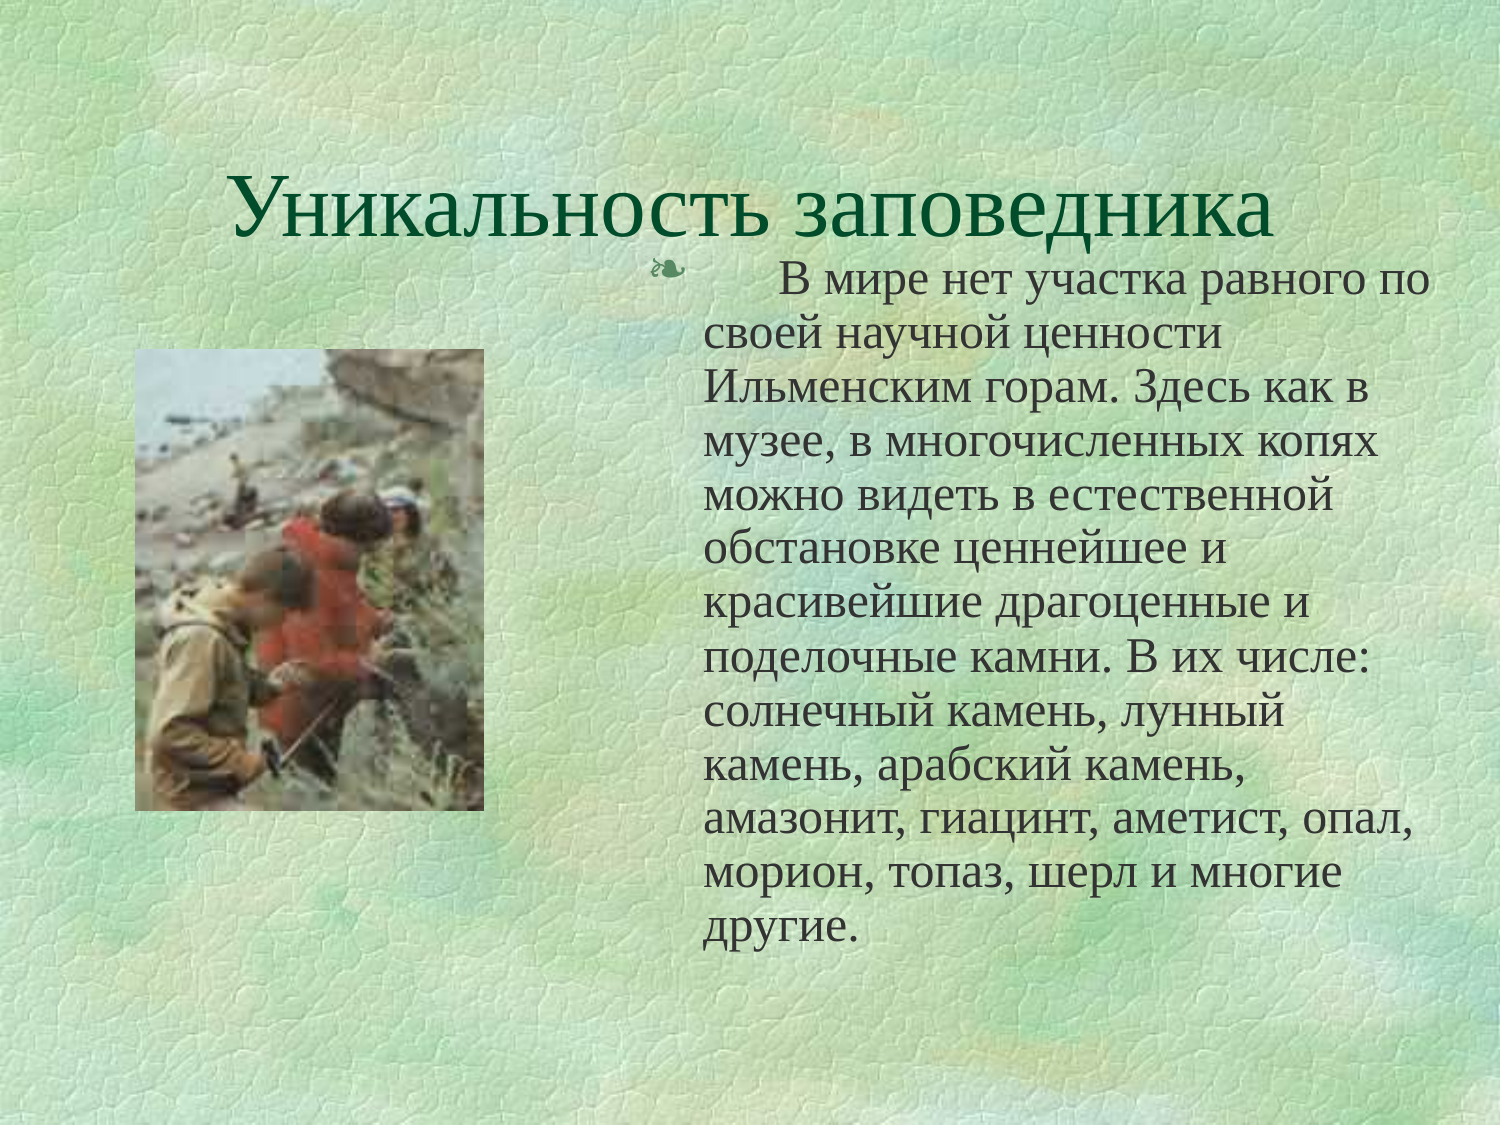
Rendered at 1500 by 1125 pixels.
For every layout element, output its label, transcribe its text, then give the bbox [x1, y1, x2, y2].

title Уникальность заповедника [112, 74, 1388, 263]
list В мире нет участка равного по своей научной ценности Ильменским горам. Здесь как в музее, в многочисленных копях можно видеть в естественной обстановке ценнейшее и красивейшие драгоценные и поделочные камни. В их числе: солнечный камень, лунный камень, арабский камень, амазонит, гиацинт, аметист, опал, морион, топаз, шерл и многие другие. [631, 243, 1471, 1095]
picture [0, 0, 1500, 1125]
